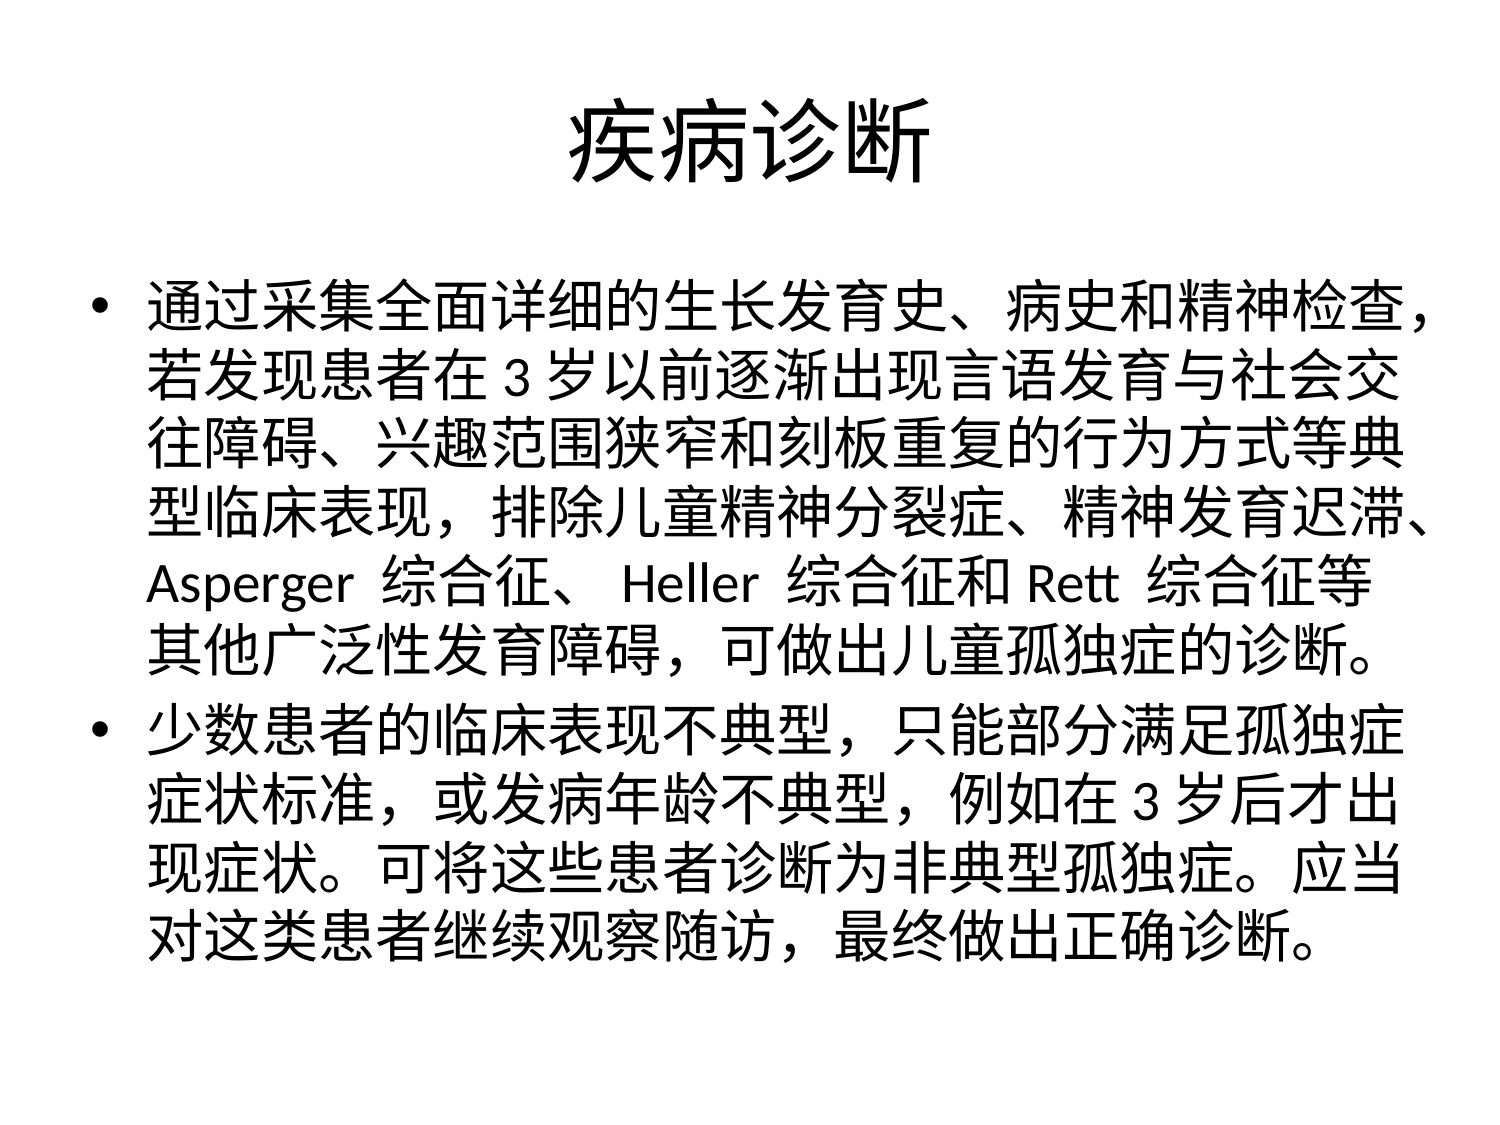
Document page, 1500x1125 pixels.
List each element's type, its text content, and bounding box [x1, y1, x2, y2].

title 疾病诊断 [75, 45, 1425, 233]
list 通过采集全面详细的生长发育史、病史和精神检查，若发现患者在3岁以前逐渐出现言语发育与社会交往障碍、兴趣范围狭窄和刻板重复的行为方式等典型临床表现，排除儿童精神分裂症、精神发育迟滞、Asperger 综合征、Heller 综合征和Rett 综合征等其他广泛性发育障碍，可做出儿童孤独症的诊断。 少数患者的临床表现不典型，只能部分满足孤独症症状标准，或发病年龄不典型，例如在3岁后才出现症状。可将这些患者诊断为非典型孤独症。应当对这类患者继续观察随访，最终做出正确诊断。 [75, 262, 1425, 1005]
